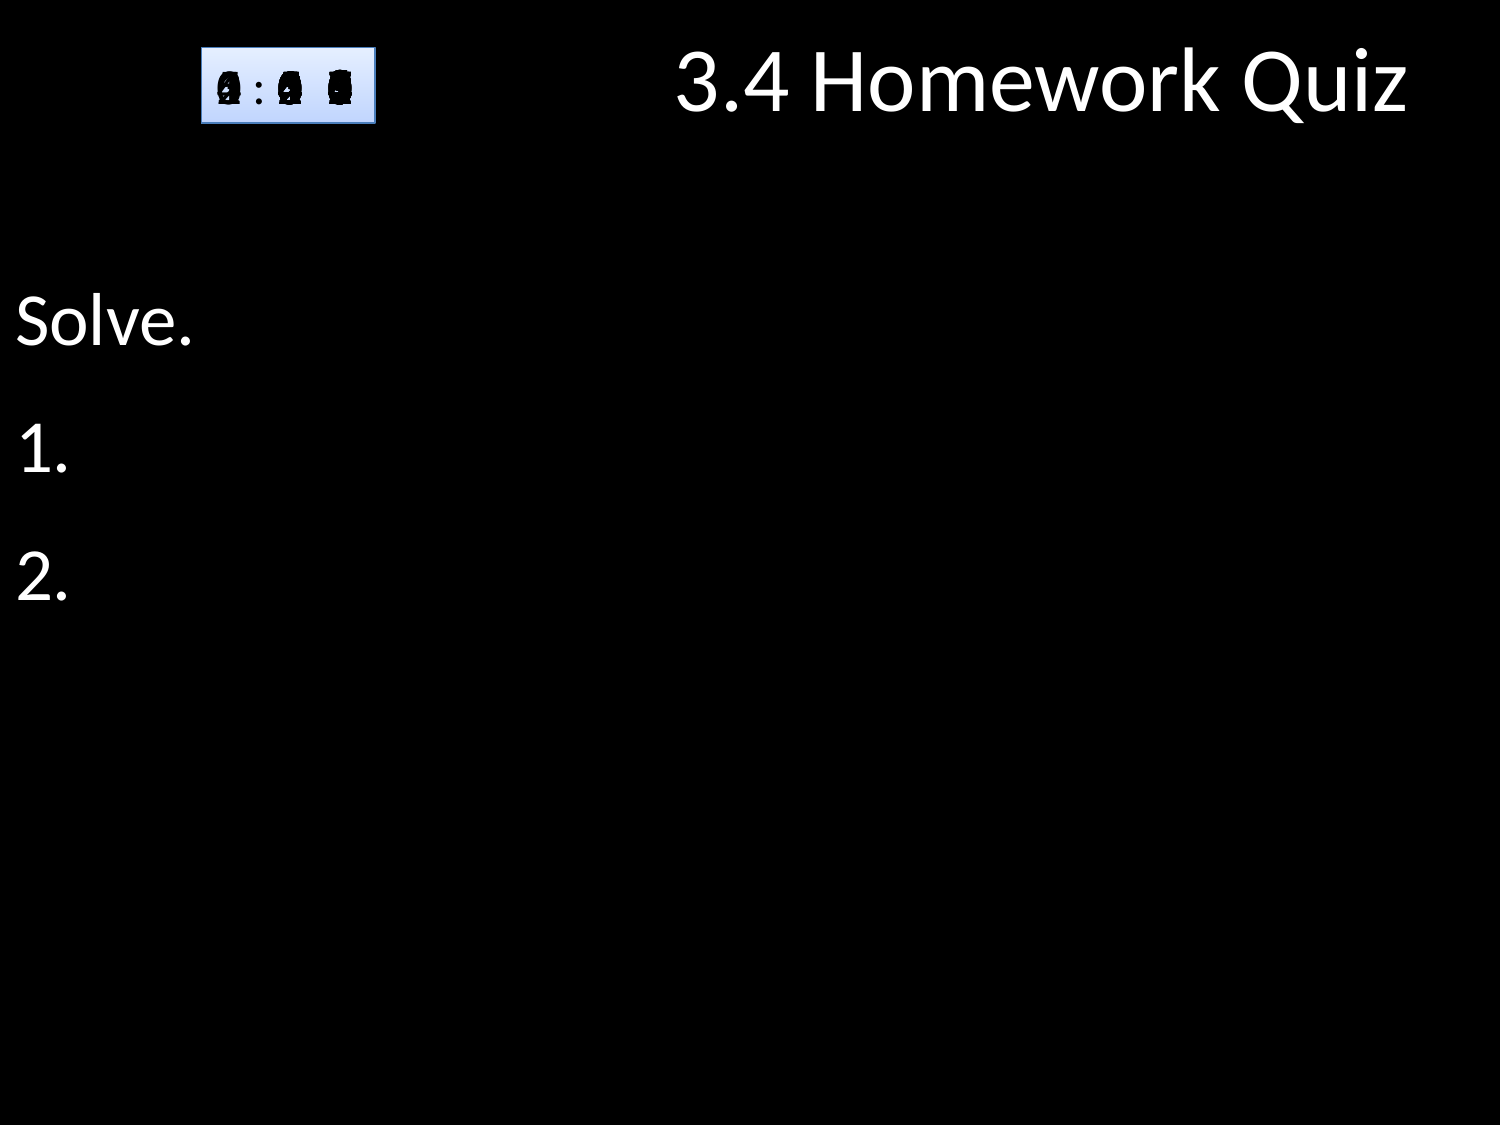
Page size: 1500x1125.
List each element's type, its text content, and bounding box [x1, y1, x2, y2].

text_box 0 [201, 47, 252, 123]
text_box 0 [262, 47, 312, 123]
text_box : [252, 47, 262, 123]
text_box 9 [312, 47, 363, 123]
text_box [201, 47, 376, 124]
title 3.4 Homework Quiz [75, 0, 1425, 150]
